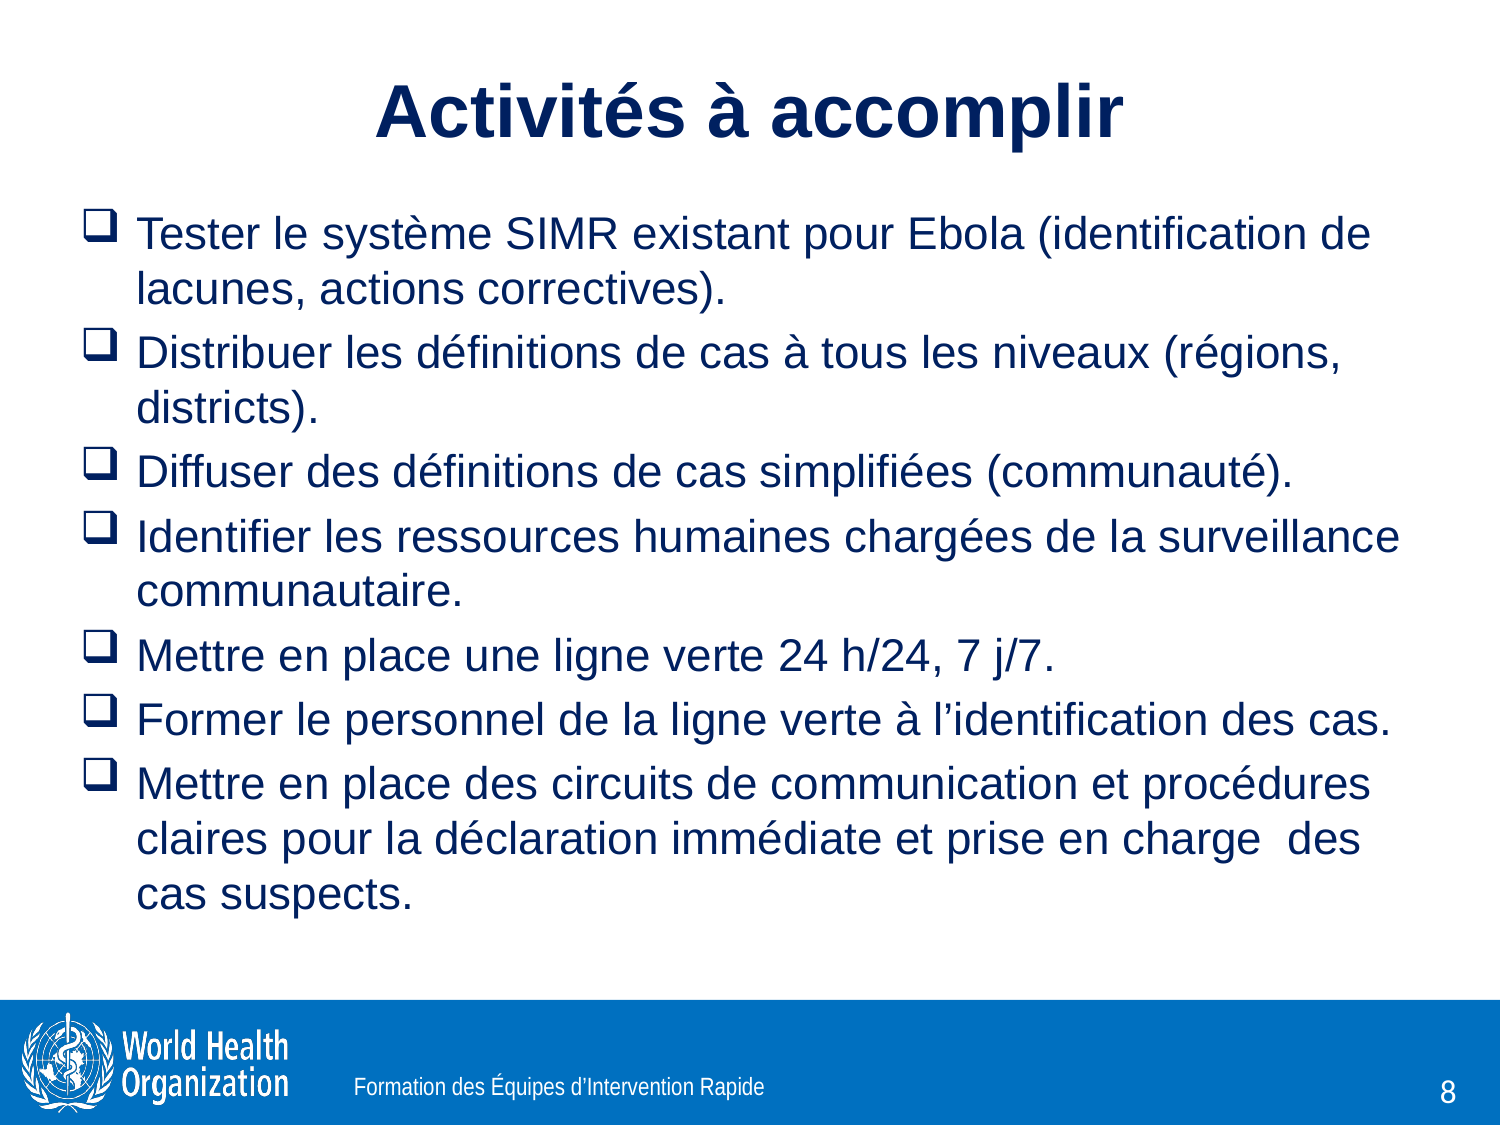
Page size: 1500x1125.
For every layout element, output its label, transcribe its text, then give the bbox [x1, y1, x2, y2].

title Activités à accomplir [75, 41, 1425, 173]
list Tester le système SIMR existant pour Ebola (identification de lacunes, actions correctives). Distribuer les définitions de cas à tous les niveaux (régions, districts). Diffuser des définitions de cas simplifiées (communauté). Identifier les ressources humaines chargées de la surveillance communautaire. Mettre en place une ligne verte 24 h/24, 7 j/7. Former le personnel de la ligne verte à l’identification des cas. Mettre en place des circuits de communication et procédures claires pour la déclaration immédiate et prise en charge des cas suspects. [64, 196, 1447, 1094]
picture [21, 1012, 288, 1113]
